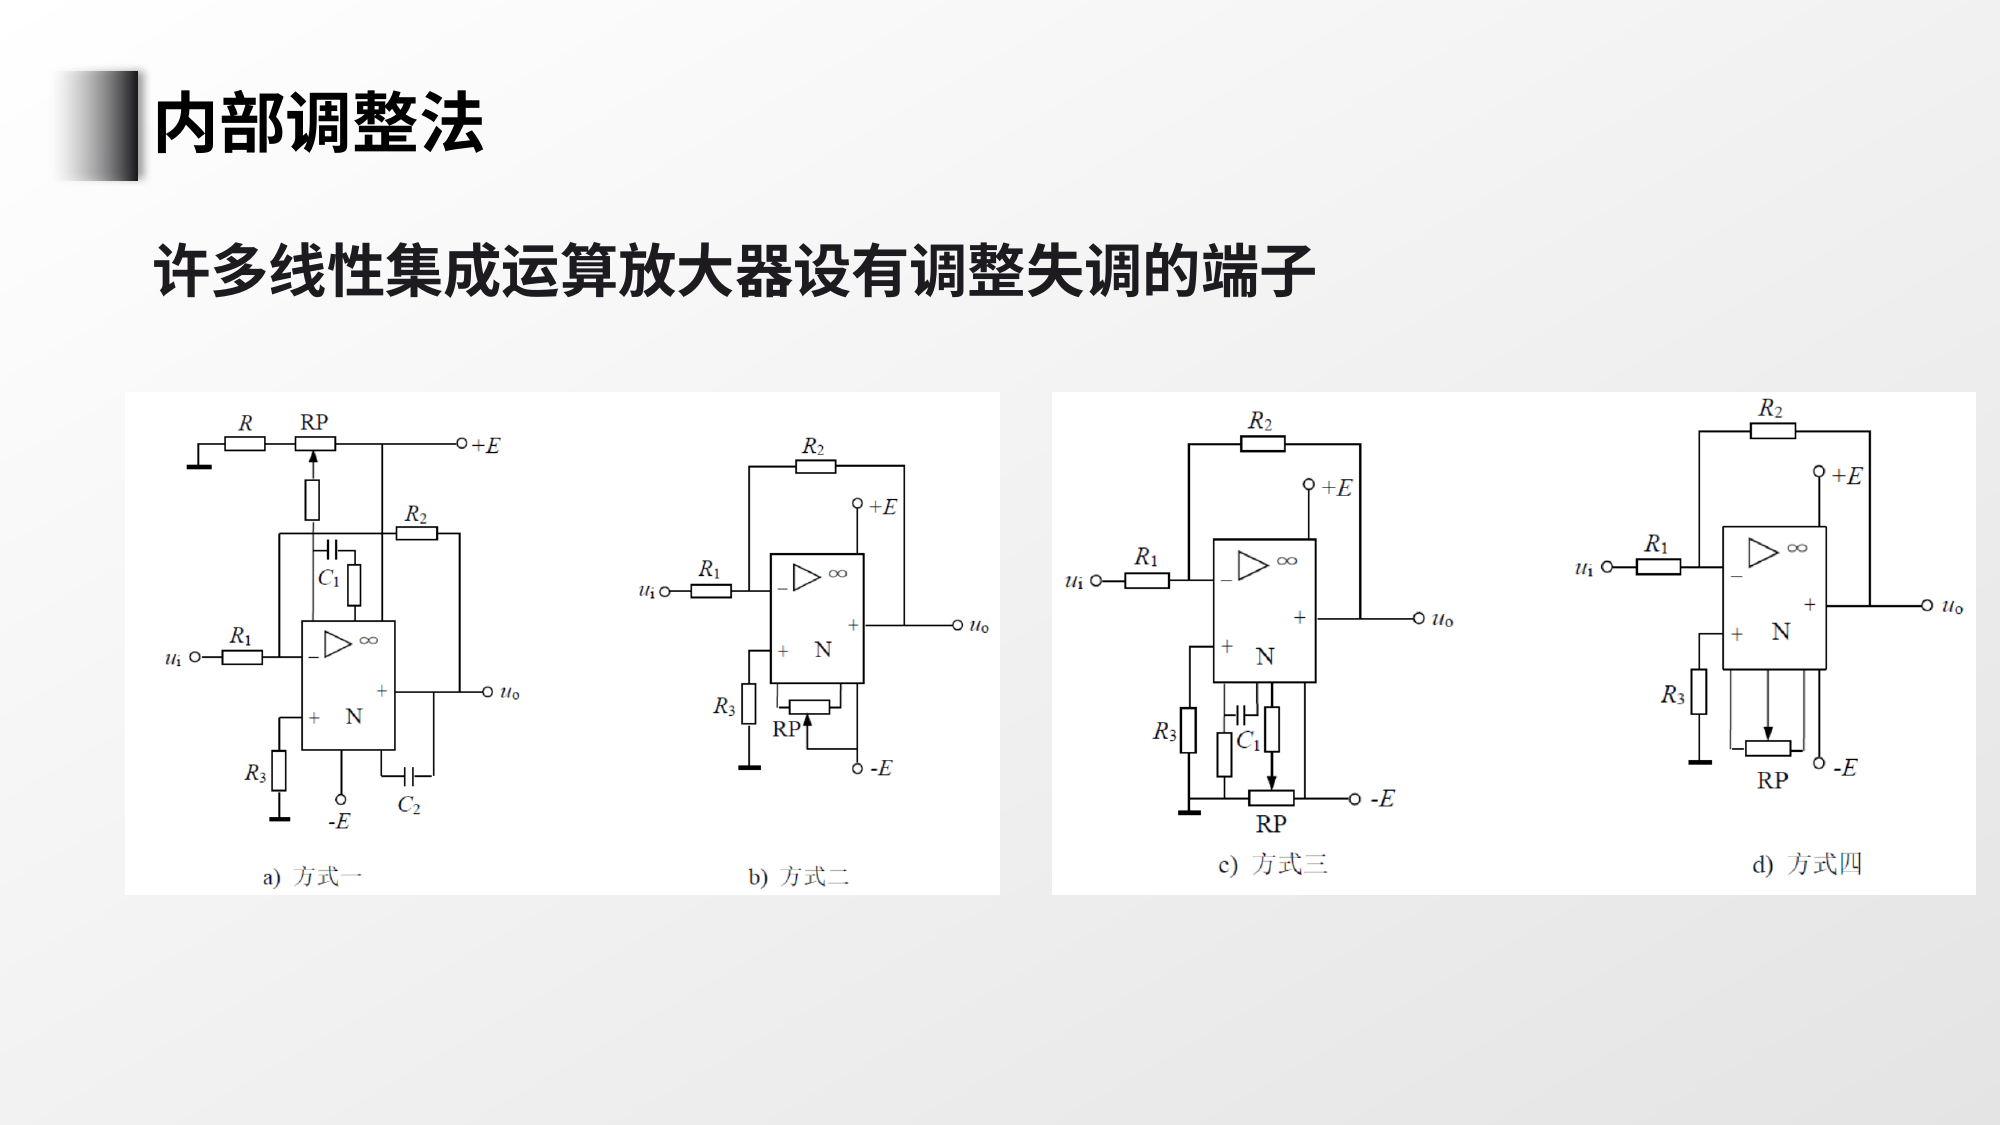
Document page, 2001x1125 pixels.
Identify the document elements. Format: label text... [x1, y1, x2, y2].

list 许多线性集成运算放大器设有调整失调的端子 [137, 191, 1863, 1014]
picture [124, 392, 1001, 895]
title 内部调整法 [137, 77, 1772, 175]
picture [1052, 392, 1976, 895]
